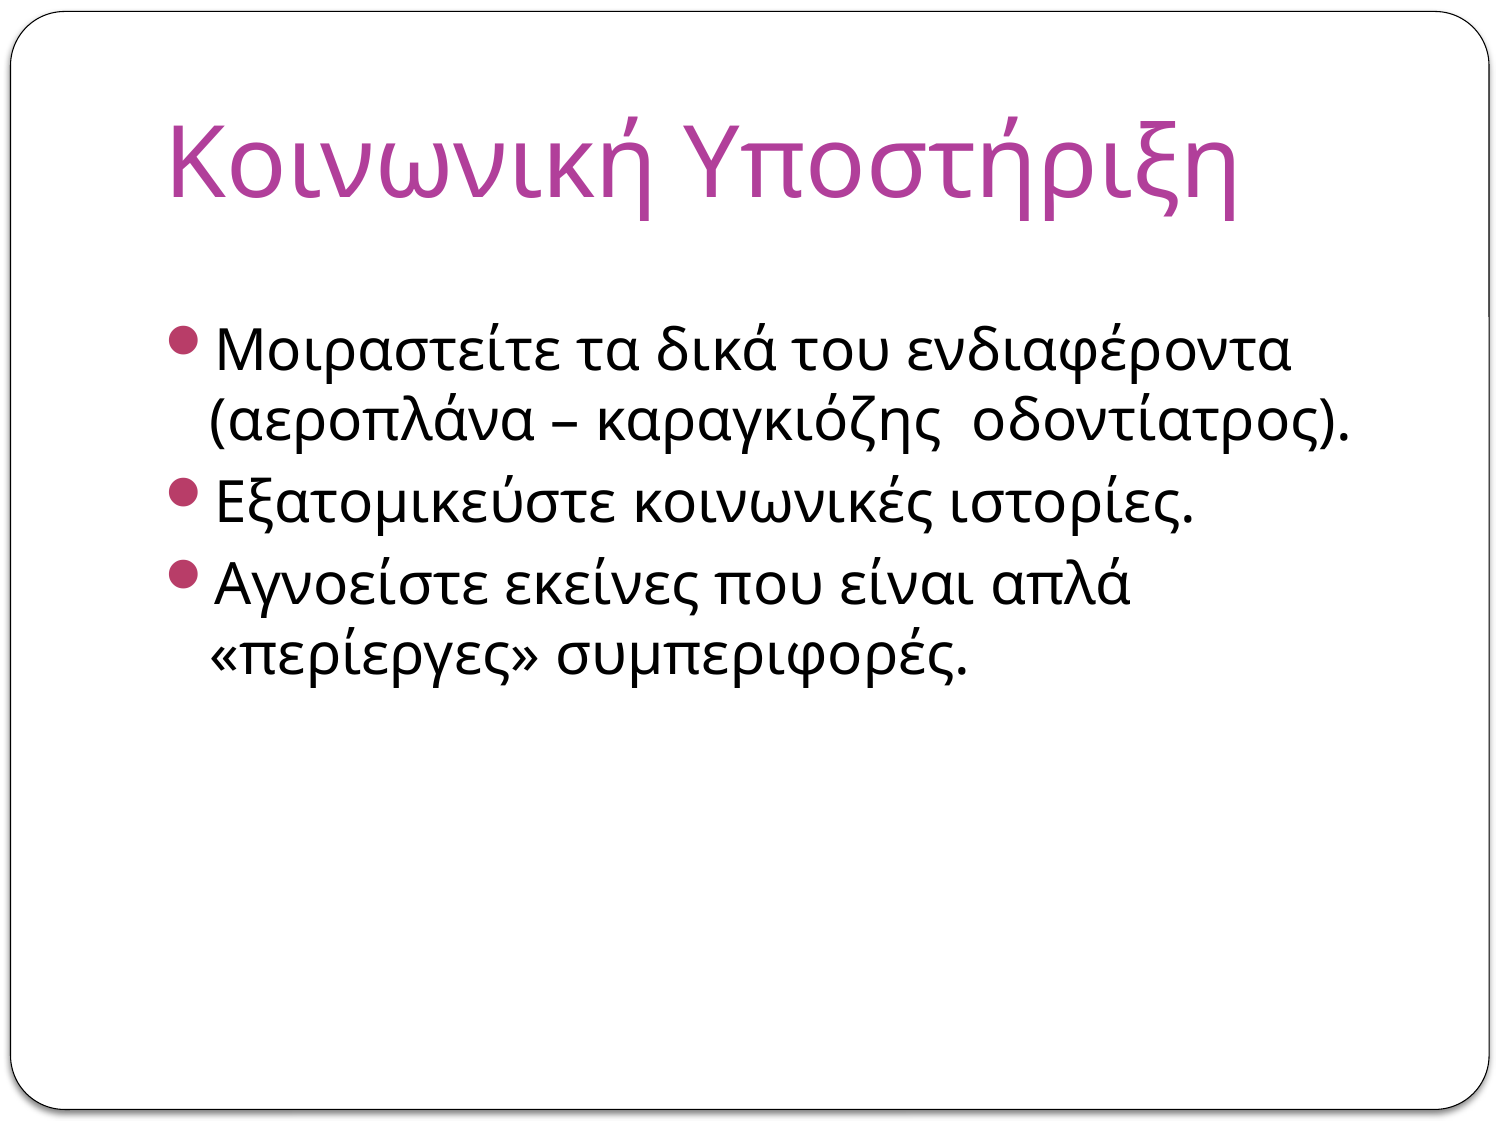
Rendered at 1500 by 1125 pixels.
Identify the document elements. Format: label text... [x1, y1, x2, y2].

title Κοινωνική Υποστήριξη [150, 45, 1425, 233]
list Μοιραστείτε τα δικά του ενδιαφέροντα (αεροπλάνα – καραγκιόζης οδοντίατρος). Εξατομικεύστε κοινωνικές ιστορίες. Αγνοείστε εκείνες που είναι απλά «περίεργες» συμπεριφορές. [150, 304, 1425, 988]
